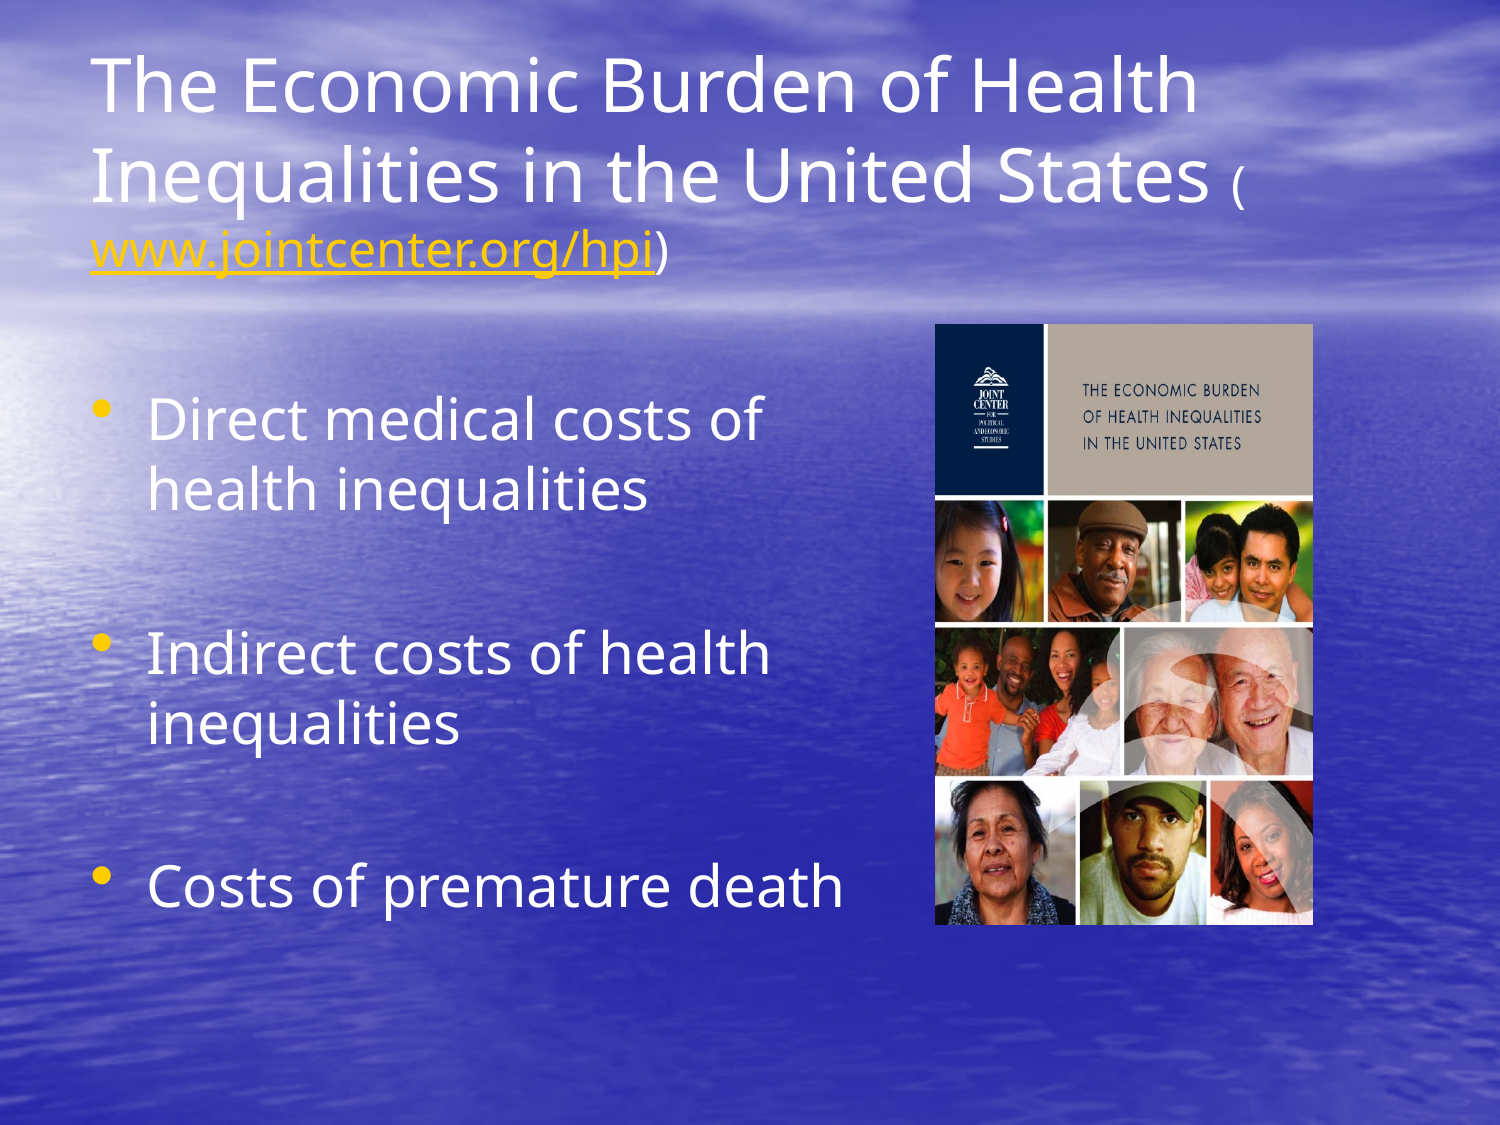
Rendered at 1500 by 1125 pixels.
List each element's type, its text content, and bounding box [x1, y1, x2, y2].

picture [934, 324, 1313, 926]
title The Economic Burden of Health Inequalities in the United States (www.jointcenter.org/hpi) [74, 47, 1426, 276]
list Direct medical costs of health inequalities Indirect costs of health inequalities Costs of premature death [74, 374, 863, 988]
